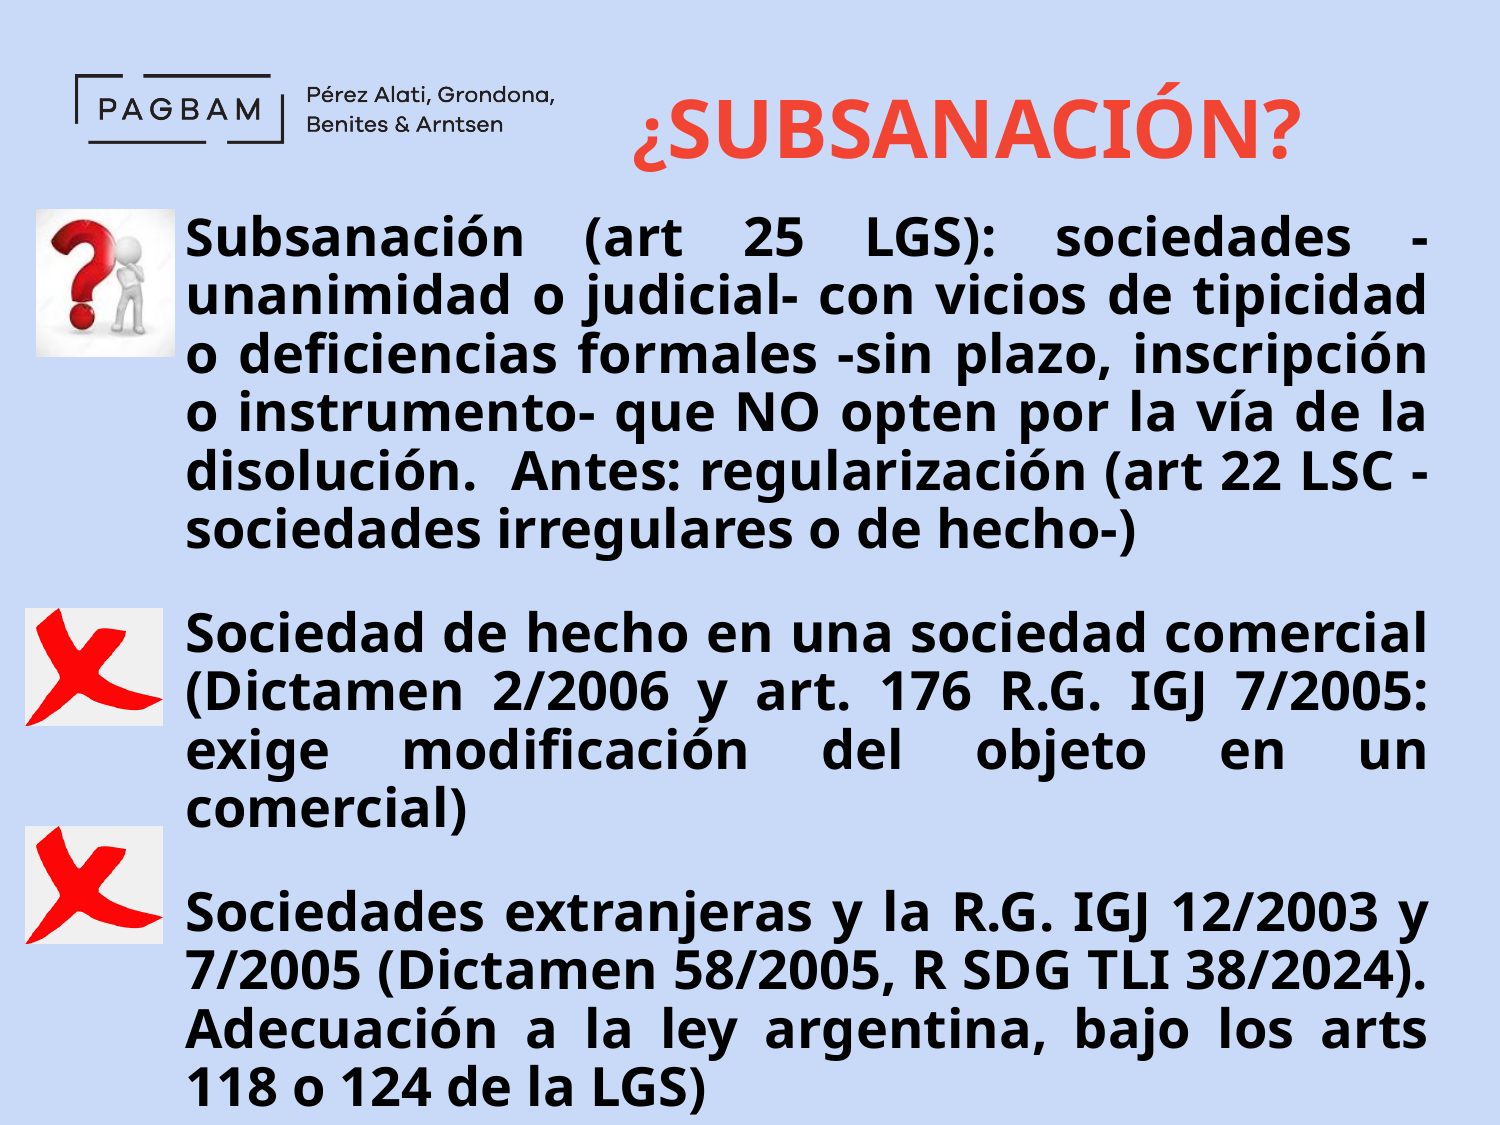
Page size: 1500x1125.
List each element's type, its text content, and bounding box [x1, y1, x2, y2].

picture [25, 608, 163, 726]
list Subsanación (art 25 LGS): sociedades -unanimidad o judicial- con vicios de tipicidad o deficiencias formales -sin plazo, inscripción o instrumento- que NO opten por la vía de la disolución. Antes: regularización (art 22 LSC -sociedades irregulares o de hecho-) Sociedad de hecho en una sociedad comercial (Dictamen 2/2006 y art. 176 R.G. IGJ 7/2005: exige modificación del objeto en un comercial) Sociedades extranjeras y la R.G. IGJ 12/2003 y 7/2005 (Dictamen 58/2005, R SDG TLI 38/2024). Adecuación a la ley argentina, bajo los arts 118 o 124 de la LGS) [95, 139, 1446, 892]
picture [36, 208, 175, 358]
title ¿SUBSANACIÓN? [0, 0, 1485, 232]
picture [25, 826, 163, 945]
